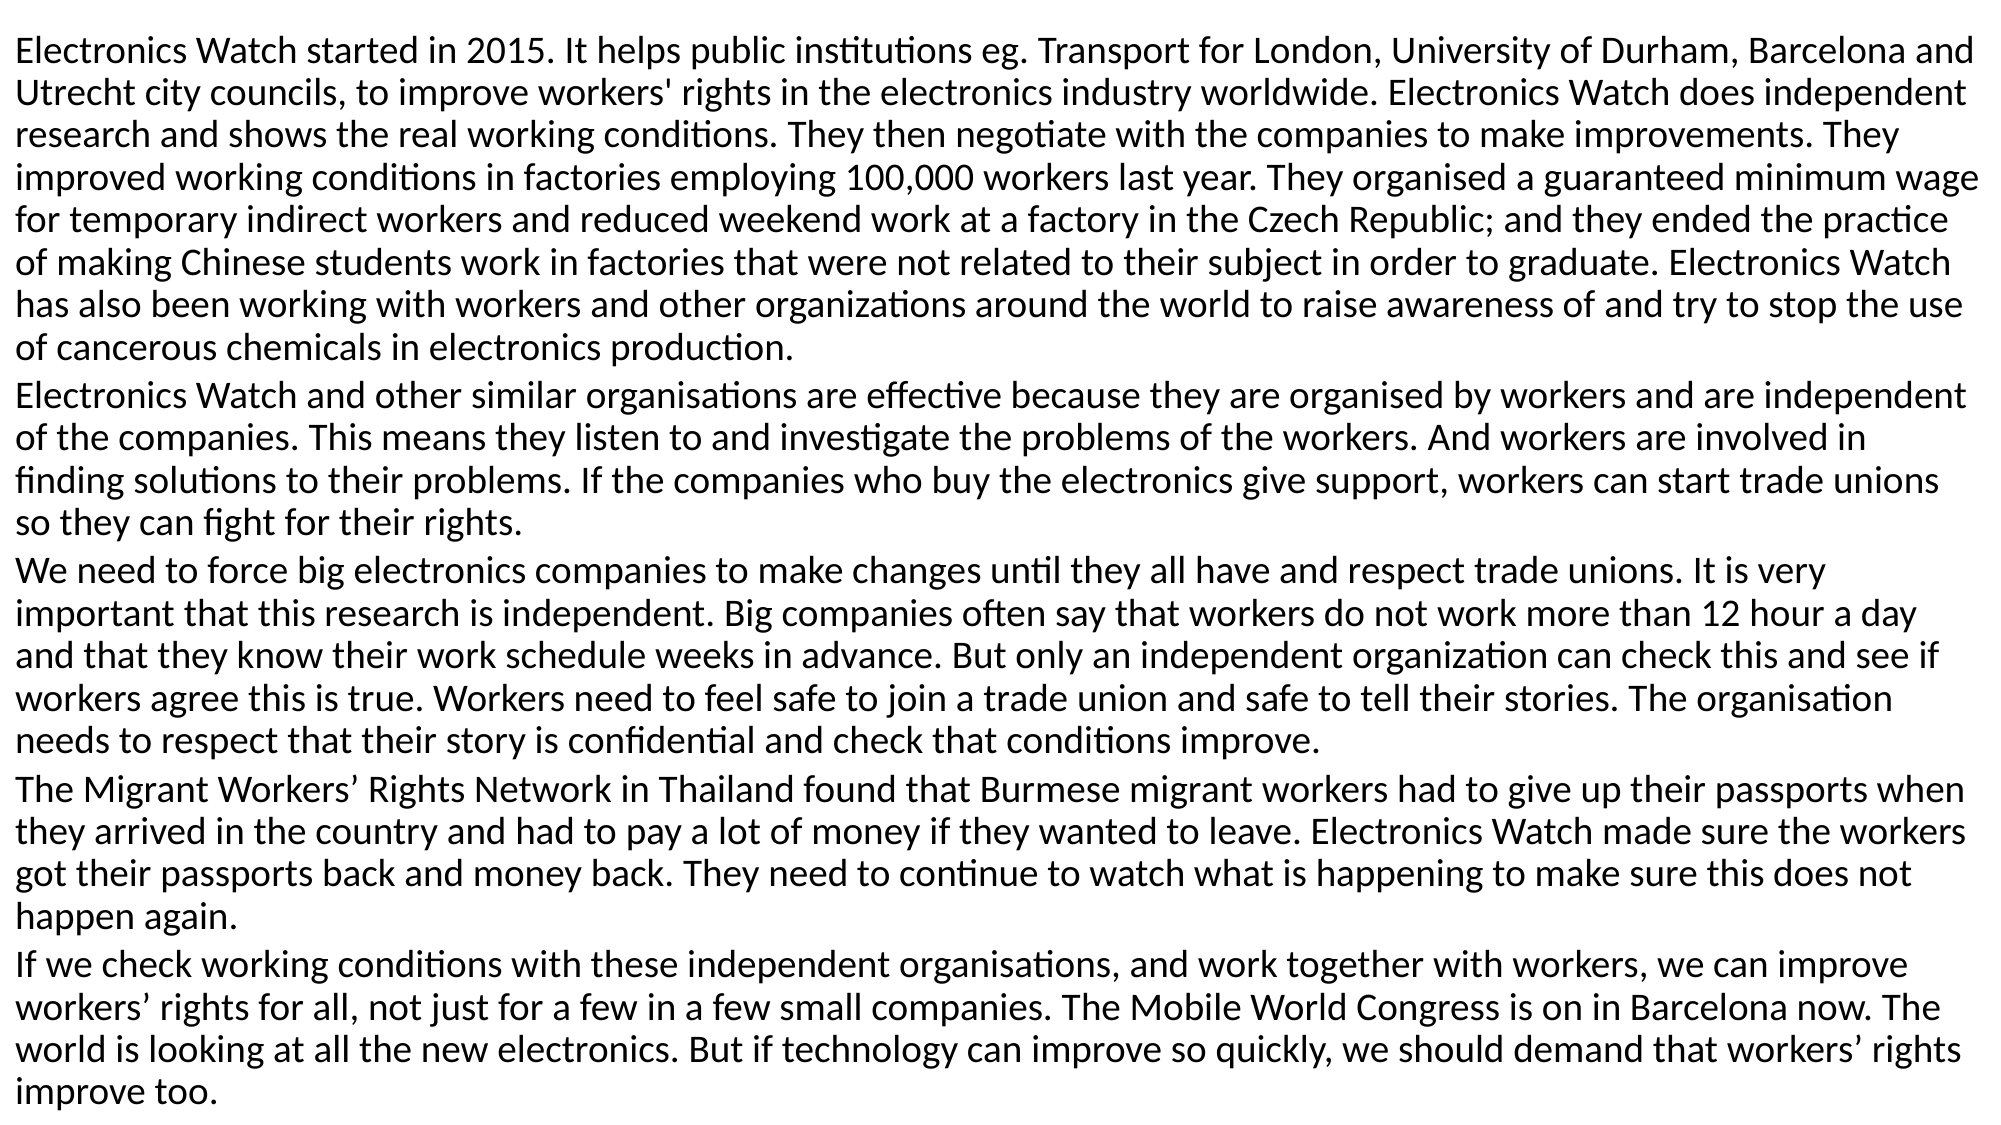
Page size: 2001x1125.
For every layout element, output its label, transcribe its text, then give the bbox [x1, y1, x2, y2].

list Electronics Watch started in 2015. It helps public institutions eg. Transport for London, University of Durham, Barcelona and Utrecht city councils, to improve workers' rights in the electronics industry worldwide. Electronics Watch does independent research and shows the real working conditions. They then negotiate with the companies to make improvements. They improved working conditions in factories employing 100,000 workers last year. They organised a guaranteed minimum wage for temporary indirect workers and reduced weekend work at a factory in the Czech Republic; and they ended the practice of making Chinese students work in factories that were not related to their subject in order to graduate. Electronics Watch has also been working with workers and other organizations around the world to raise awareness of and try to stop the use of cancerous chemicals in electronics production. Electronics Watch and other similar organisations are effective because they are organised by workers and are independent of the companies. This means they listen to and investigate the problems of the workers. And workers are involved in finding solutions to their problems. If the companies who buy the electronics give support, workers can start trade unions so they can fight for their rights. We need to force big electronics companies to make changes until they all have and respect trade unions. It is very important that this research is independent. Big companies often say that workers do not work more than 12 hour a day and that they know their work schedule weeks in advance. But only an independent organization can check this and see if workers agree this is true. Workers need to feel safe to join a trade union and safe to tell their stories. The organisation needs to respect that their story is confidential and check that conditions improve. The Migrant Workers’ Rights Network in Thailand found that Burmese migrant workers had to give up their passports when they arrived in the country and had to pay a lot of money if they wanted to leave. Electronics Watch made sure the workers got their passports back and money back. They need to continue to watch what is happening to make sure this does not happen again. If we check working conditions with these independent organisations, and work together with workers, we can improve workers’ rights for all, not just for a few in a few small companies. The Mobile World Congress is on in Barcelona now. The world is looking at all the new electronics. But if technology can improve so quickly, we should demand that workers’ rights improve too. [0, 21, 2000, 1125]
